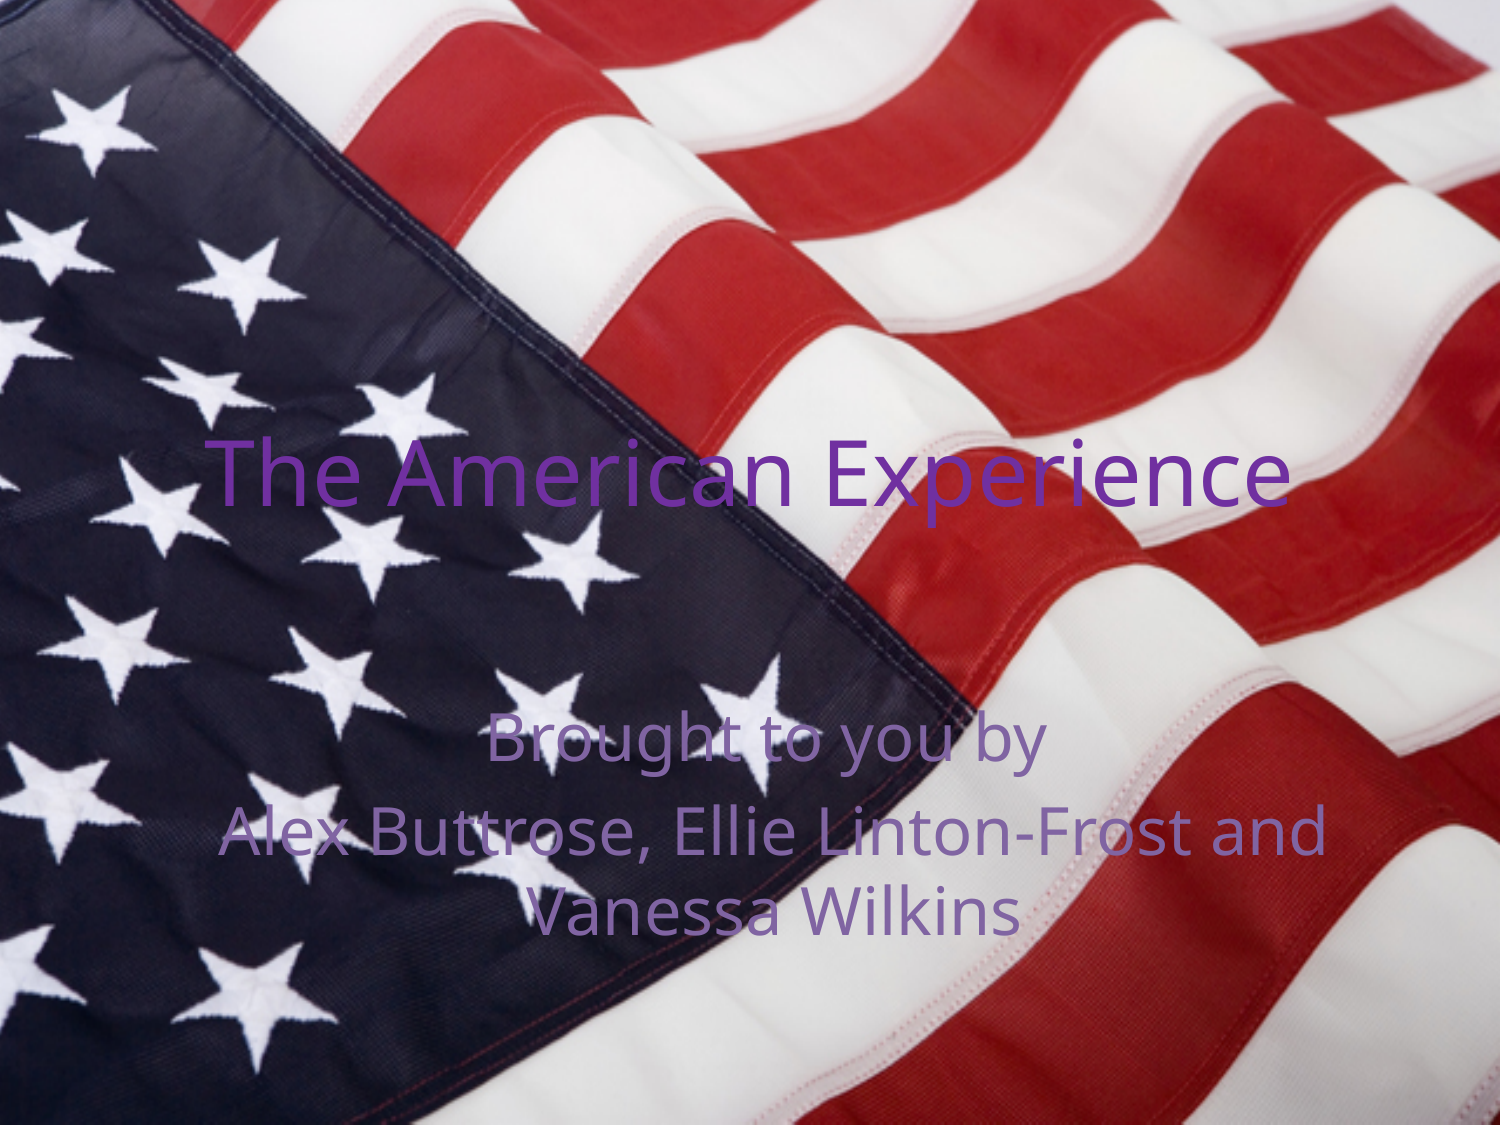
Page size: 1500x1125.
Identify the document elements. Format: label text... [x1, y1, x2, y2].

title The American Experience [112, 349, 1388, 591]
subtitle Brought to you by Alex Buttrose, Ellie Linton-Frost and Vanessa Wilkins [200, 687, 1350, 975]
picture [0, 0, 1500, 1125]
